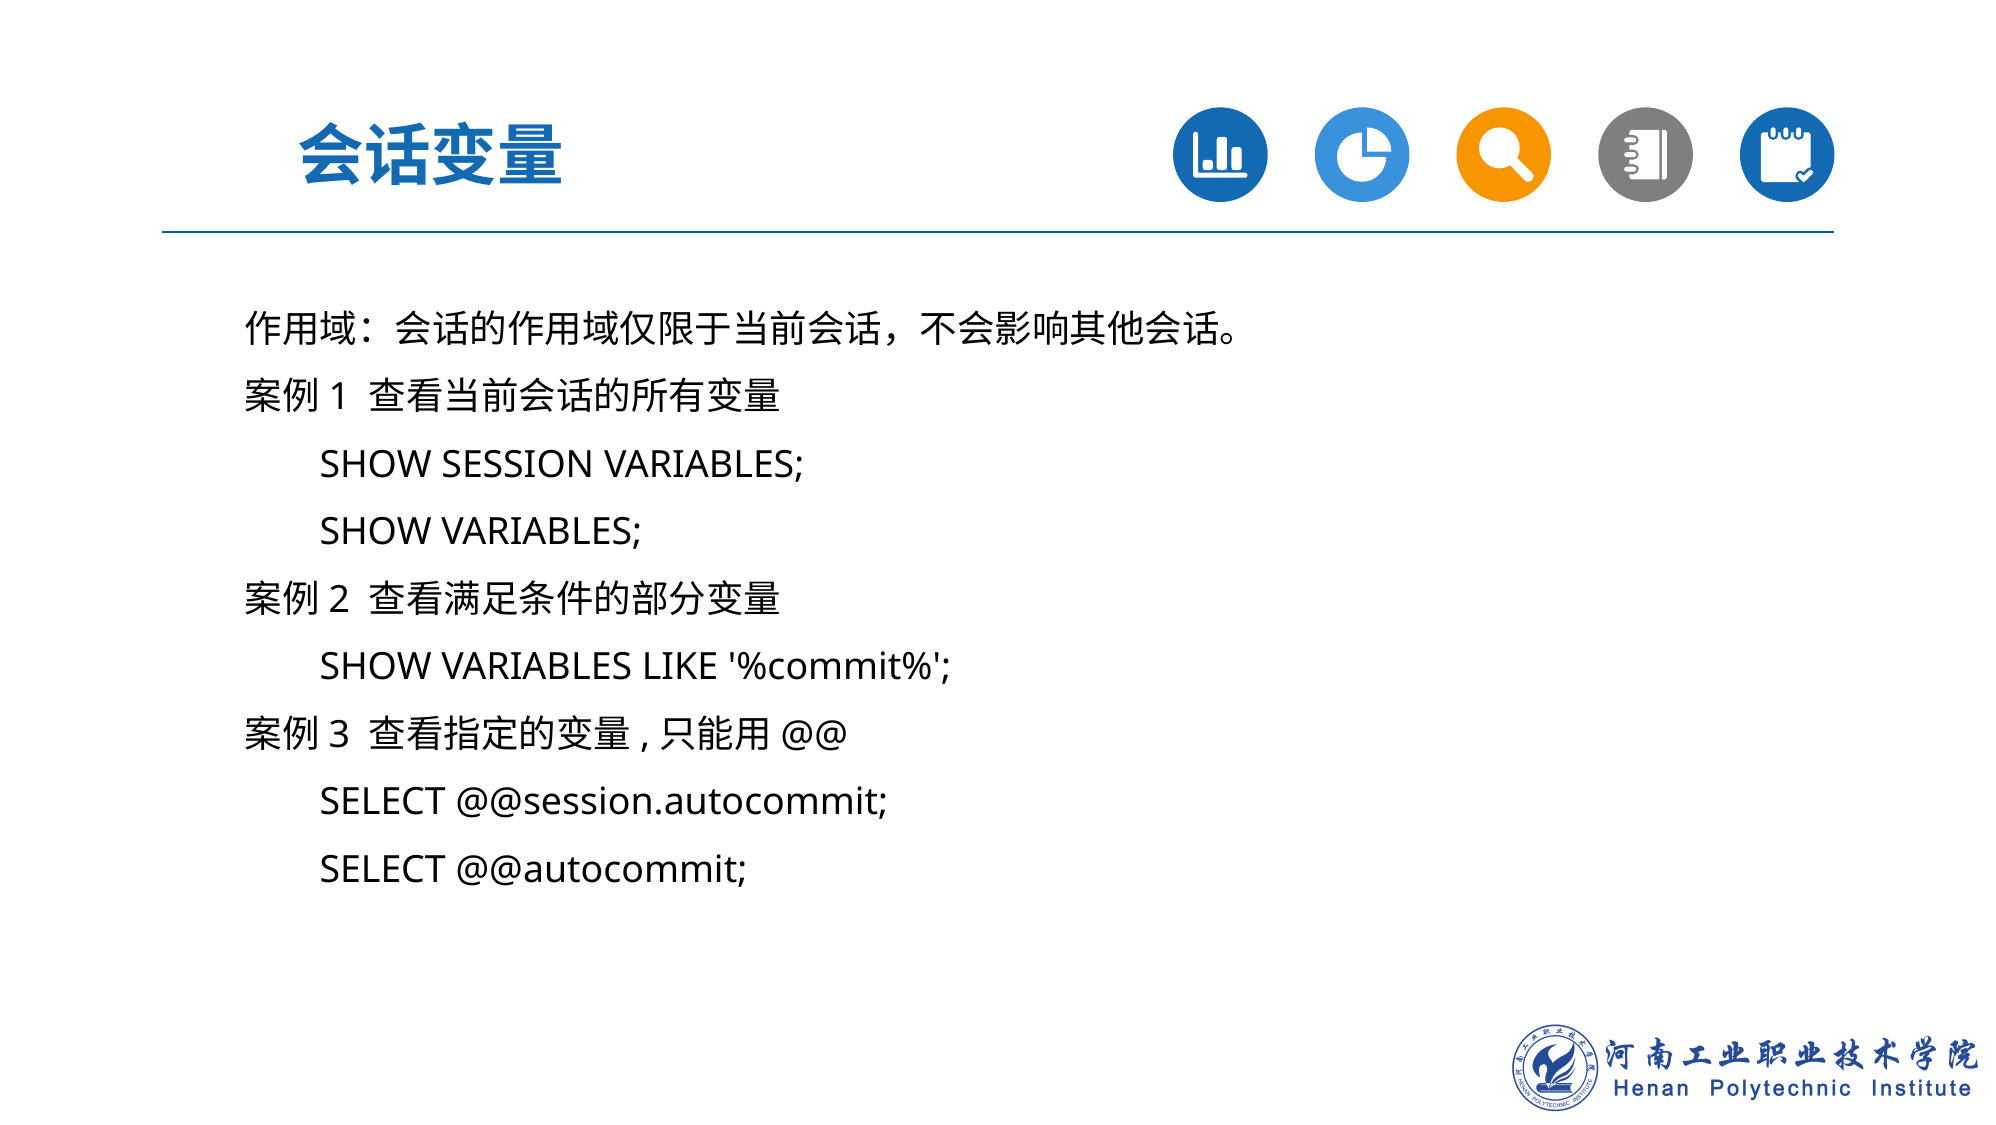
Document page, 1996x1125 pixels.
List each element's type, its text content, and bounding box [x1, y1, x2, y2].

text_box 作用域：会话的作用域仅限于当前会话，不会影响其他会话。 案例1 查看当前会话的所有变量 SHOW SESSION VARIABLES; SHOW VARIABLES; 案例2 查看满足条件的部分变量 SHOW VARIABLES LIKE '%commit%'; 案例3 查看指定的变量,只能用@@ SELECT @@session.autocommit; SELECT @@autocommit; [149, 272, 1781, 948]
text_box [1172, 107, 1268, 203]
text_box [1739, 107, 1835, 203]
text_box 会话变量 [110, 93, 752, 203]
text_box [1314, 107, 1410, 203]
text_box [1598, 107, 1694, 203]
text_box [1456, 107, 1552, 203]
picture [1493, 1020, 1984, 1118]
